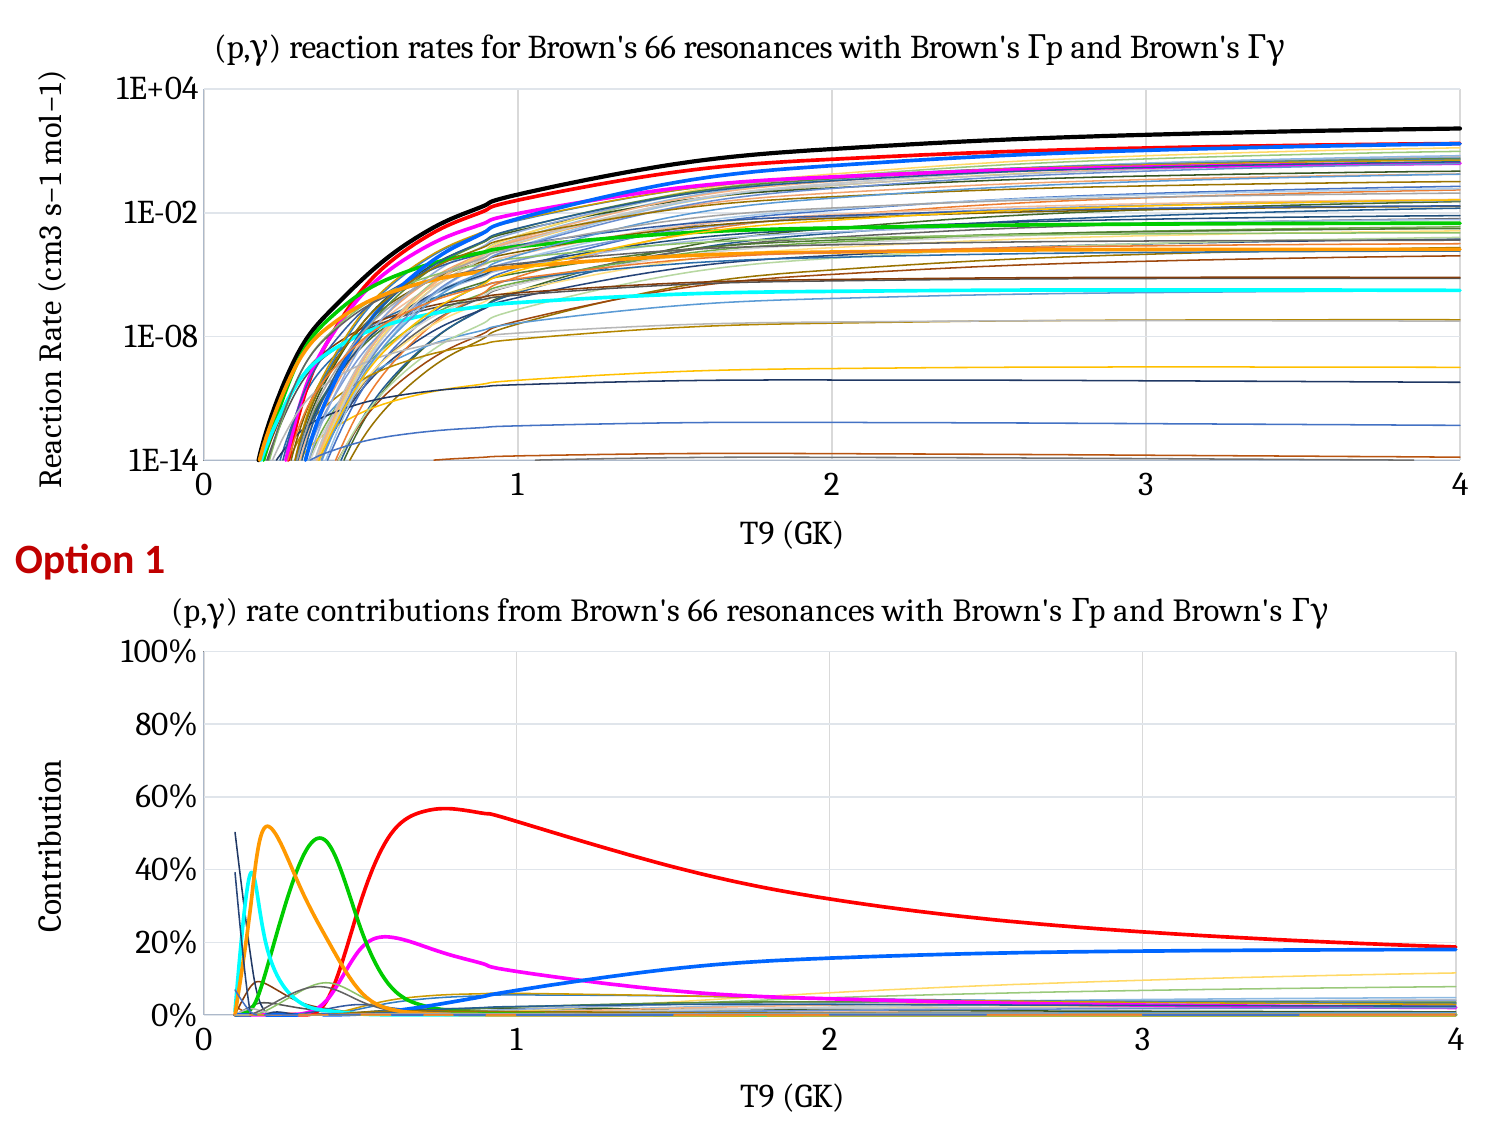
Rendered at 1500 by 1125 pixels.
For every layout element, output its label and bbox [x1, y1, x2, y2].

chart [0, 0, 1500, 1125]
